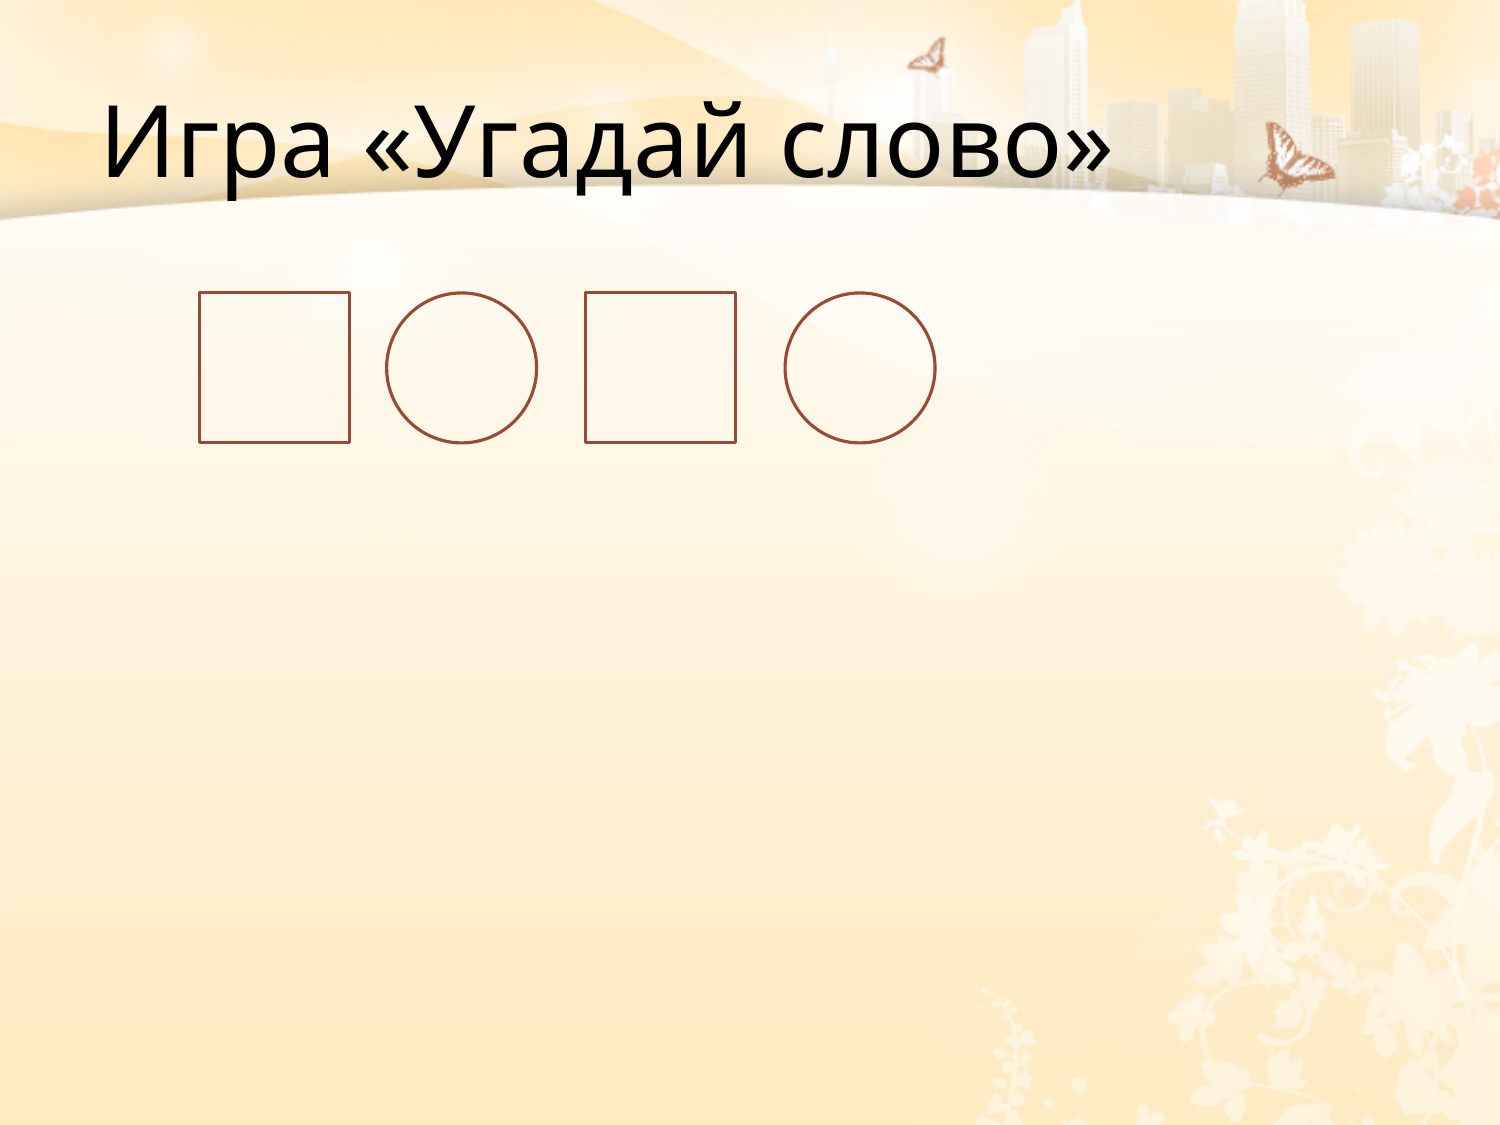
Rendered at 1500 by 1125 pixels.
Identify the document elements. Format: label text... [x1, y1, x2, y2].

text_box [198, 291, 351, 444]
text_box [584, 291, 737, 444]
picture [0, 0, 1500, 1125]
text_box [783, 291, 937, 445]
text_box [385, 291, 539, 445]
text_box Игра «Угадай слово» [84, 70, 1130, 205]
